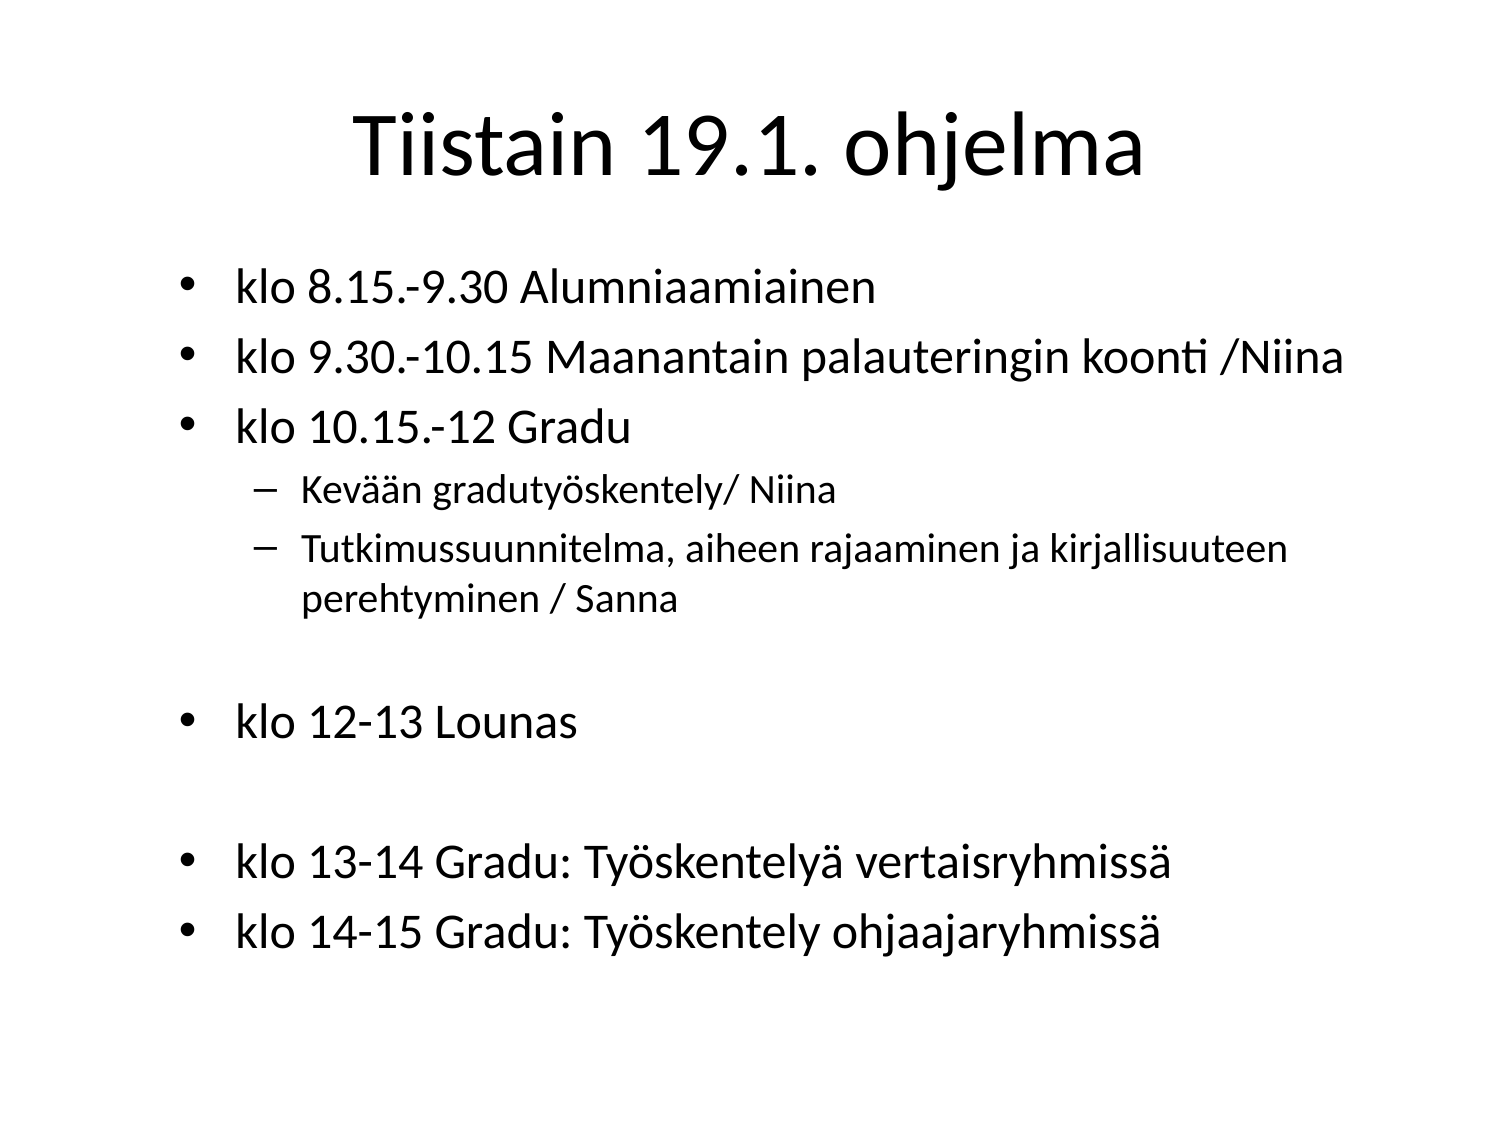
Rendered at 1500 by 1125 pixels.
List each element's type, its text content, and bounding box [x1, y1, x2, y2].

title Tiistain 19.1. ohjelma [75, 45, 1425, 233]
list klo 8.15.-9.30 Alumniaamiainen klo 9.30.-10.15 Maanantain palauteringin koonti /Niina klo 10.15.-12 Gradu Kevään gradutyöskentely/ Niina Tutkimussuunnitelma, aiheen rajaaminen ja kirjallisuuteen perehtyminen / Sanna klo 12-13 Lounas klo 13-14 Gradu: Työskentelyä vertaisryhmissä klo 14-15 Gradu: Työskentely ohjaajaryhmissä [164, 246, 1407, 1067]
